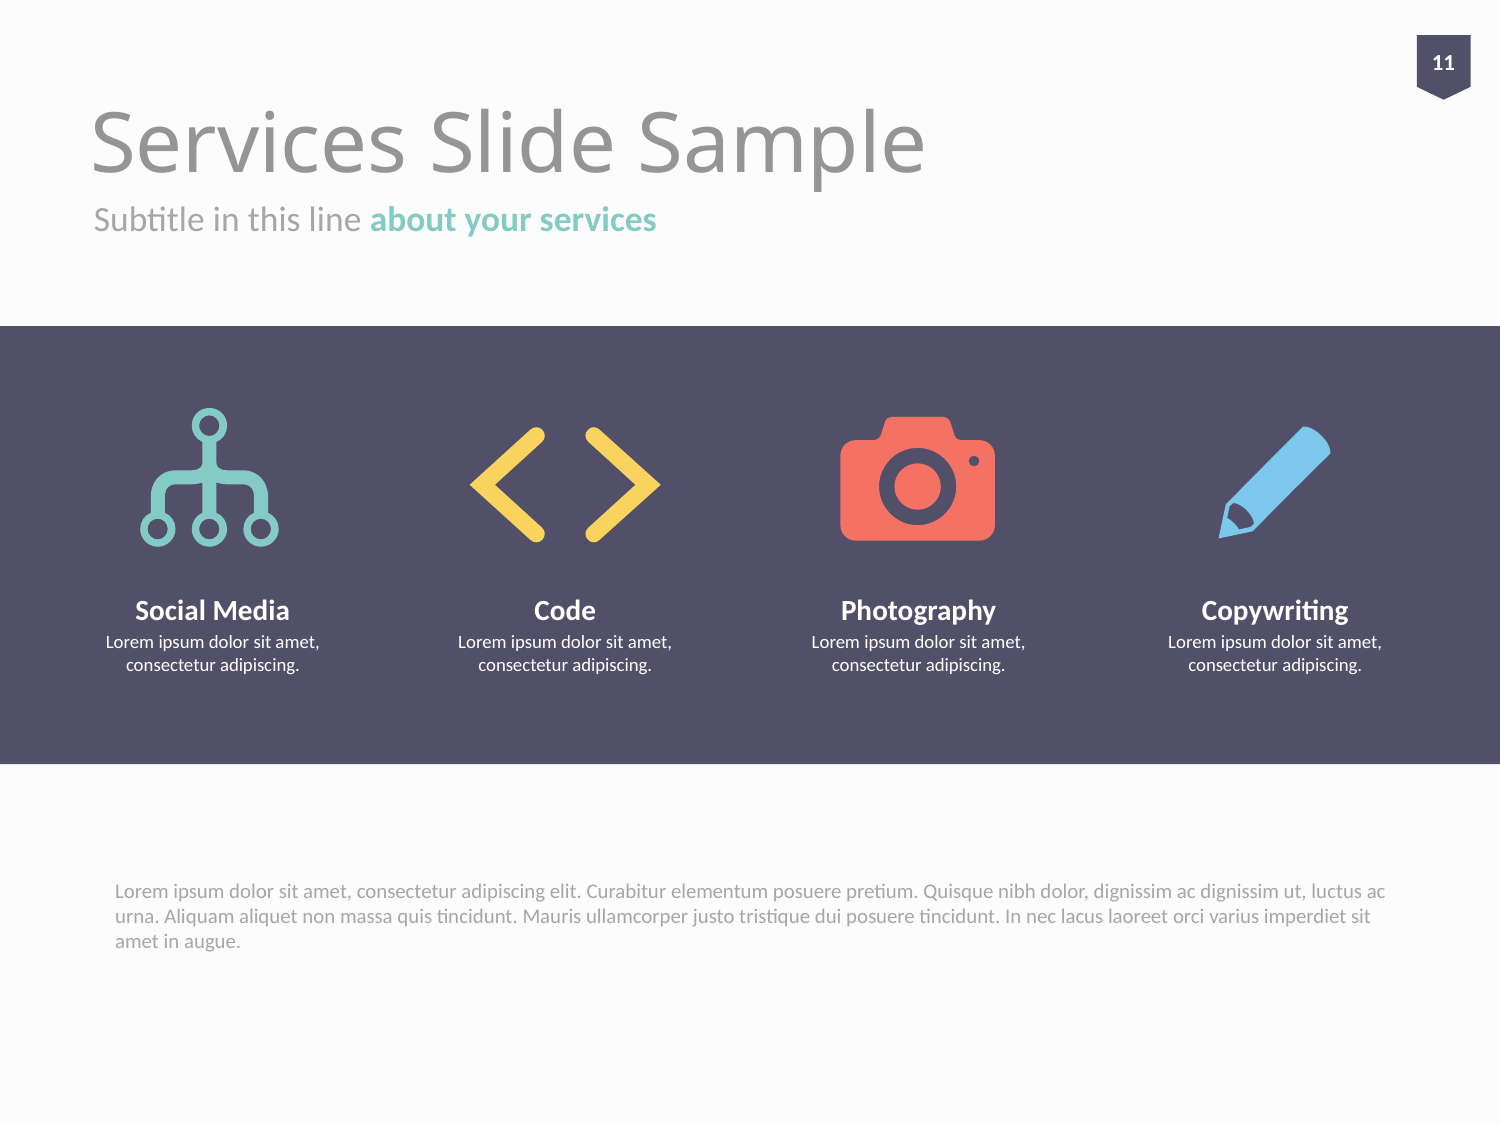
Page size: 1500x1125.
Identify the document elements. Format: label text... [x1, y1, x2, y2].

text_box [62, 407, 363, 705]
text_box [416, 426, 715, 705]
title Services Slide Sample [75, 80, 1425, 197]
text_box [0, 324, 1500, 766]
text_box Lorem ipsum dolor sit amet, consectetur adipiscing elit. Curabitur elementum posuere pretium. Quisque nibh dolor, dignissim ac dignissim ut, luctus ac urna. Aliquam aliquet non massa quis tincidunt. Mauris ullamcorper justo tristique dui posuere tincidunt. In nec lacus laoreet orci varius imperdiet sit amet in augue. [100, 869, 1412, 1004]
text_box Subtitle in this line about your services [78, 177, 1429, 257]
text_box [1123, 424, 1428, 705]
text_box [767, 416, 1070, 705]
text_box 11 [1414, 33, 1473, 102]
